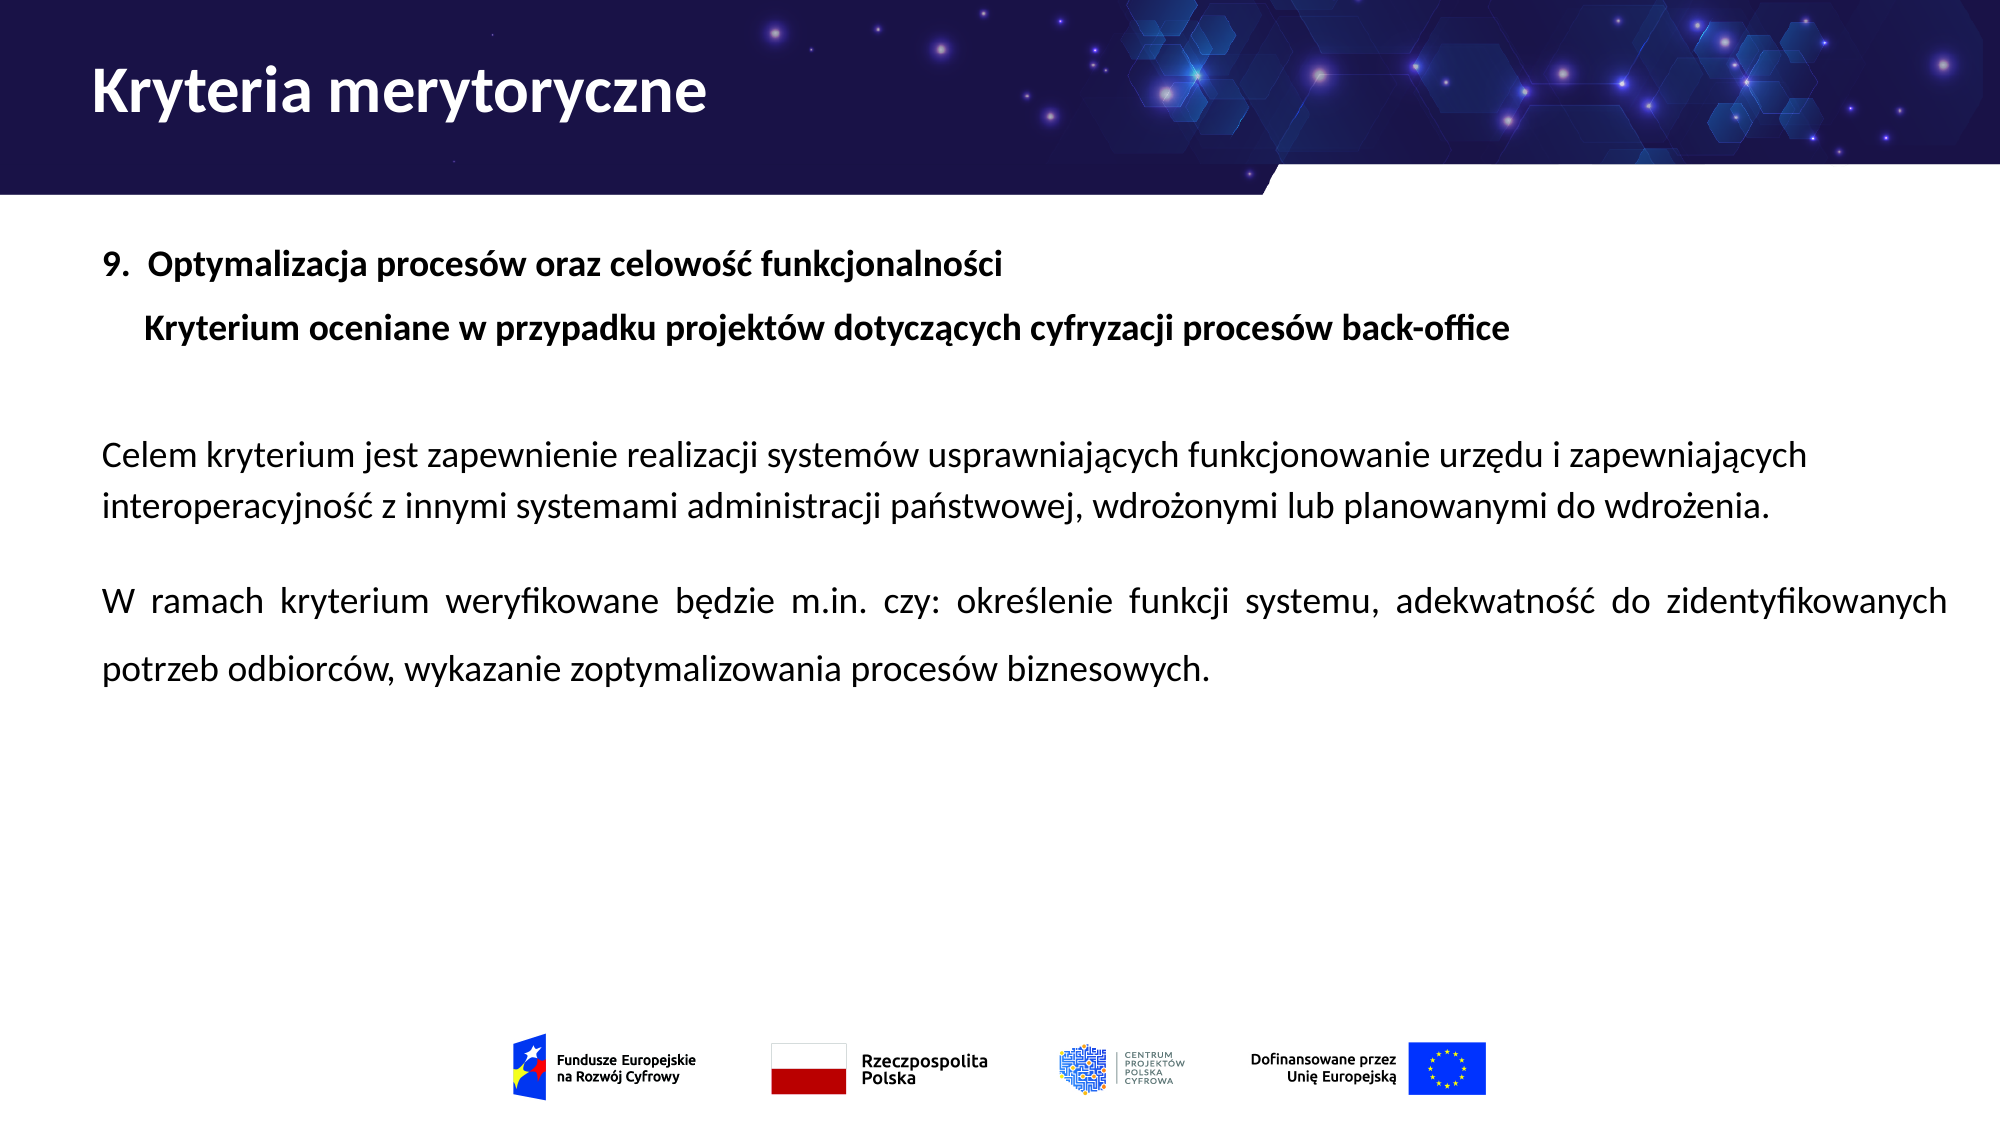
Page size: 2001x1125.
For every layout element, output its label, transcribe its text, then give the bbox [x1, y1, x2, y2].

picture [491, 1011, 1509, 1122]
picture [0, 0, 2000, 195]
title Kryteria merytoryczne [77, 46, 1863, 136]
list 9. Optymalizacja procesów oraz celowość funkcjonalności Kryterium oceniane w przypadku projektów dotyczących cyfryzacji procesów back-office Celem kryterium jest zapewnienie realizacji systemów usprawniających funkcjonowanie urzędu i zapewniających interoperacyjność z innymi systemami administracji państwowej, wdrożonymi lub planowanymi do wdrożenia. W ramach kryterium weryfikowane będzie m.in. czy: określenie funkcji systemu, adekwatność do zidentyfikowanych potrzeb odbiorców, wykazanie zoptymalizowania procesów biznesowych. [87, 225, 1965, 900]
